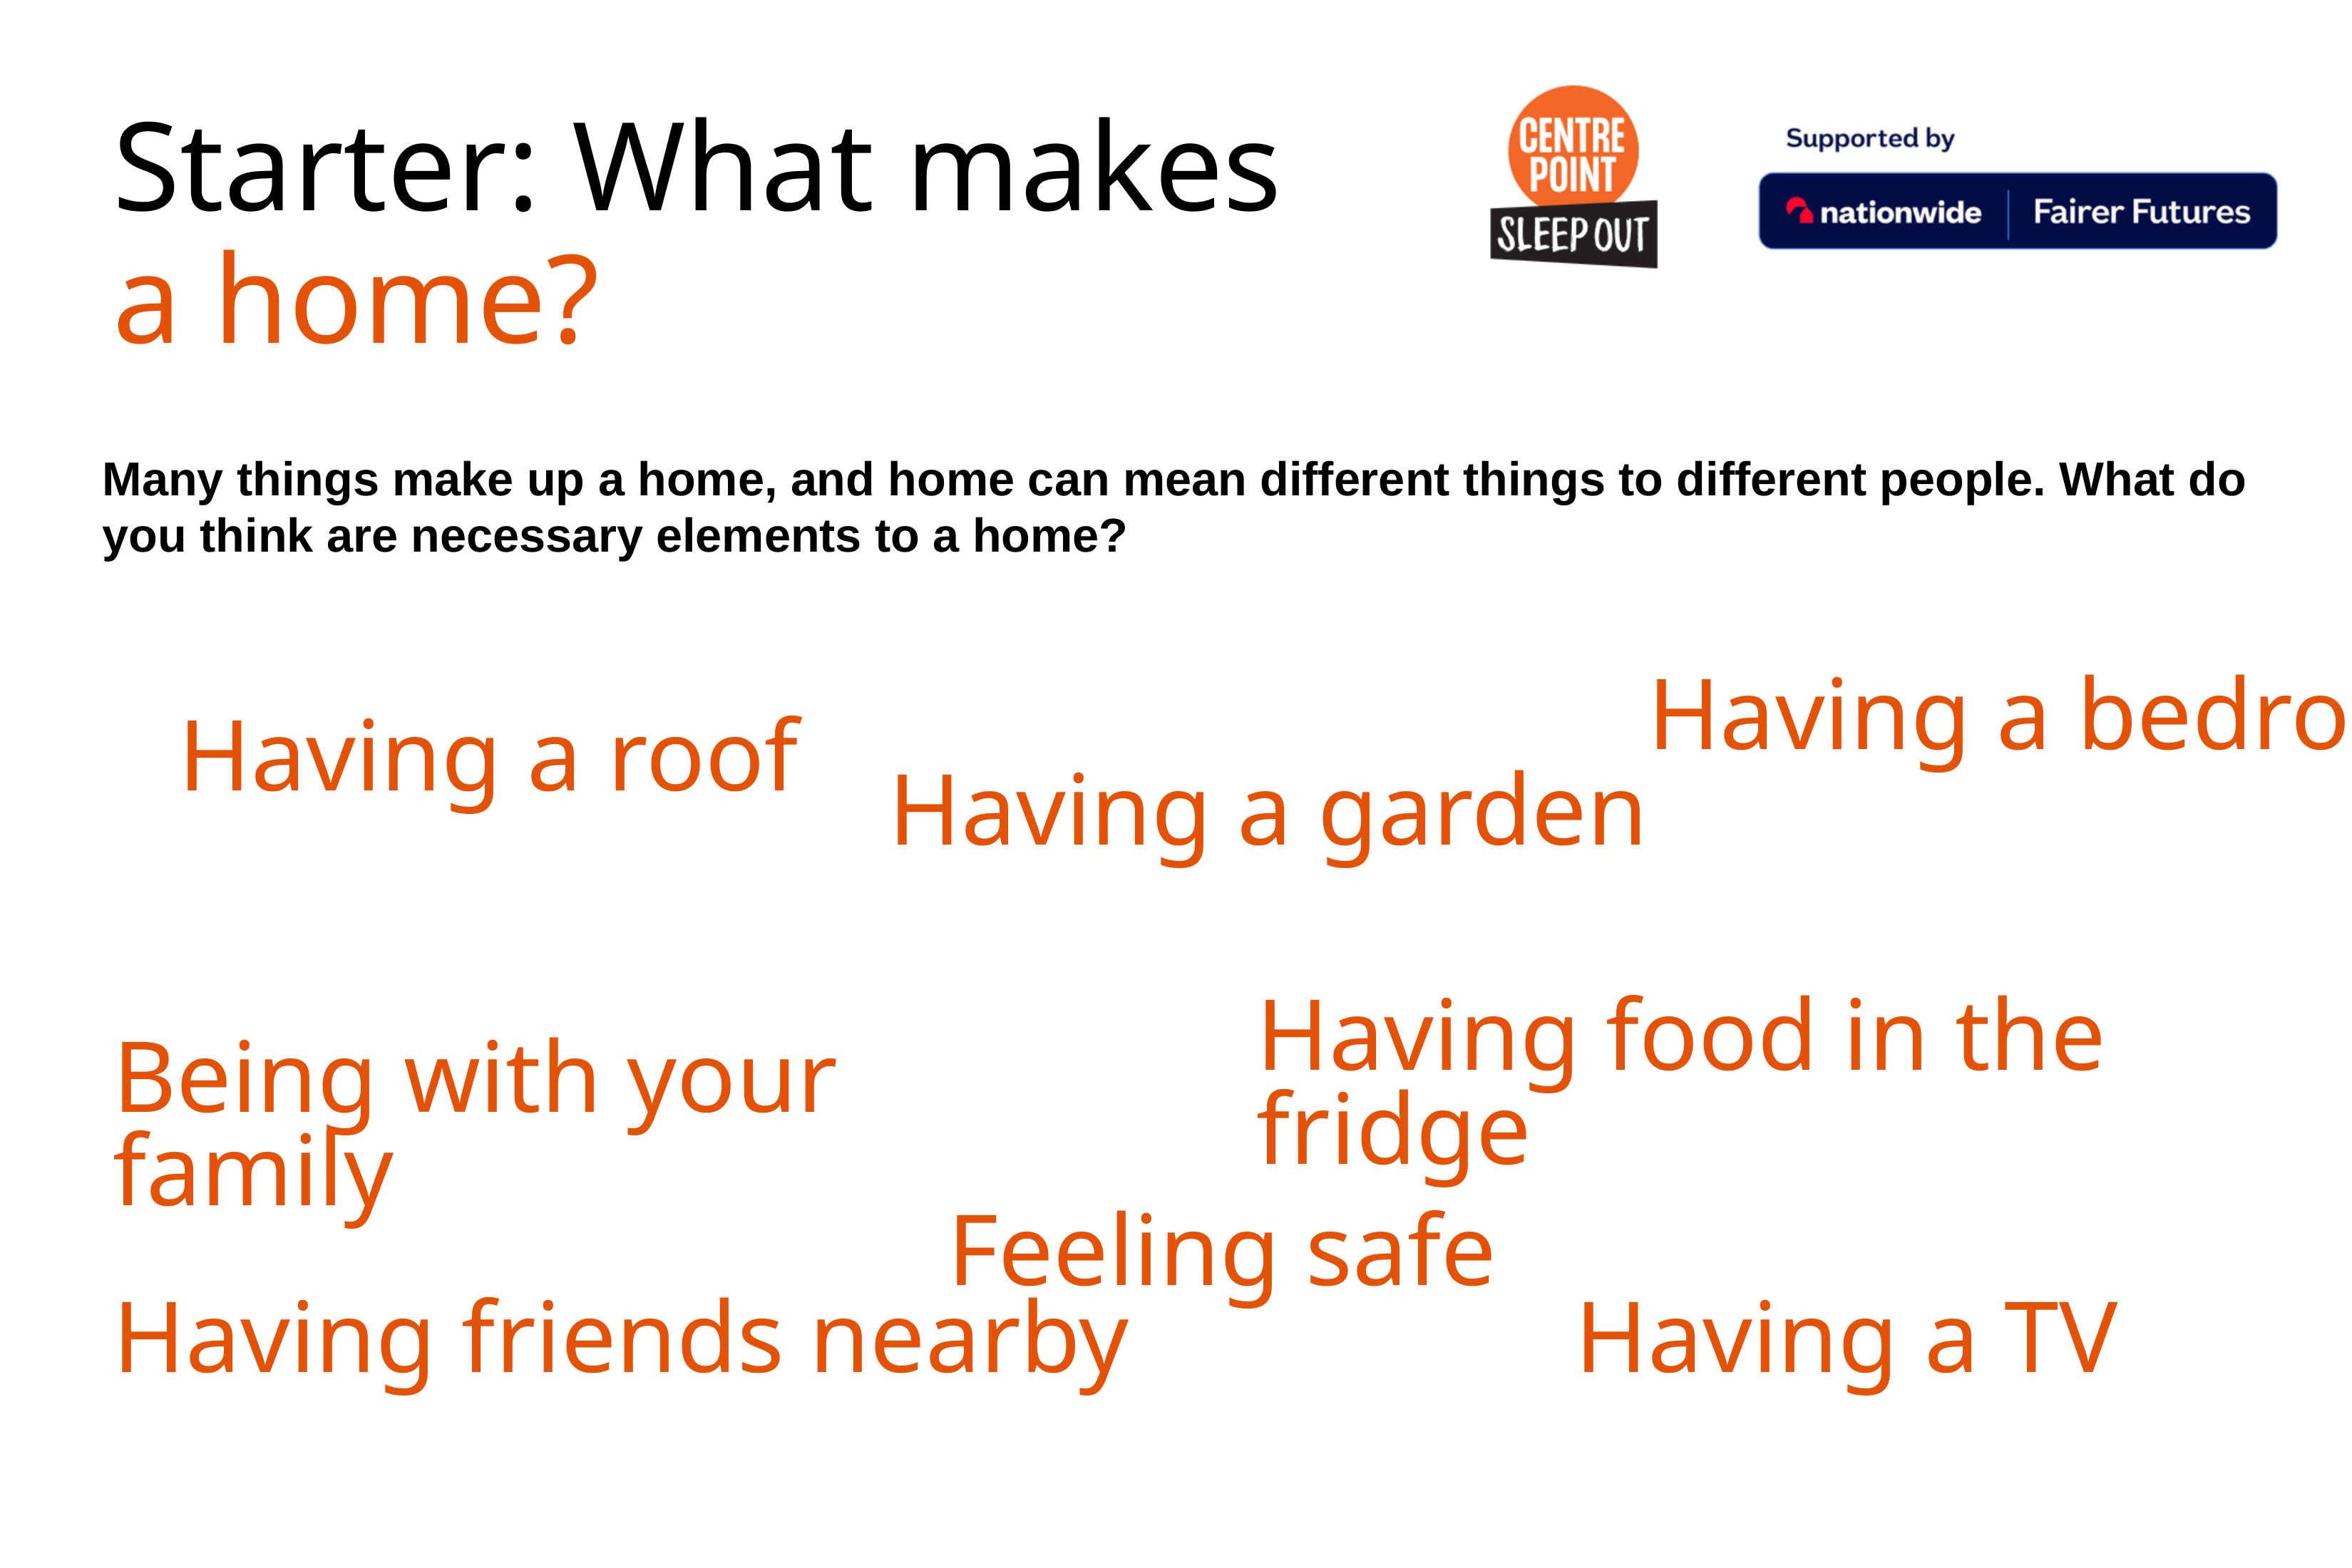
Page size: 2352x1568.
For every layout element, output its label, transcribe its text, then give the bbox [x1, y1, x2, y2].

text_box Having a roof [168, 710, 1315, 794]
text_box Having food in the fridge [1246, 989, 2352, 1073]
text_box Being with your family [102, 1031, 1035, 1135]
text_box Having friends nearby [102, 1291, 1251, 1375]
text_box Having a garden [878, 764, 2026, 847]
text_box Having a bedroom [1637, 669, 2352, 752]
text_box Having a TV [1564, 1291, 2352, 1375]
picture [1451, 68, 2308, 313]
text_box Feeling safe [937, 1205, 2085, 1288]
text_box Starter: What makes a home? [102, 99, 1451, 296]
text_box Many things make up a home, and home can mean different things to different people. What do you think are necessary elements to a home? [102, 423, 2273, 619]
